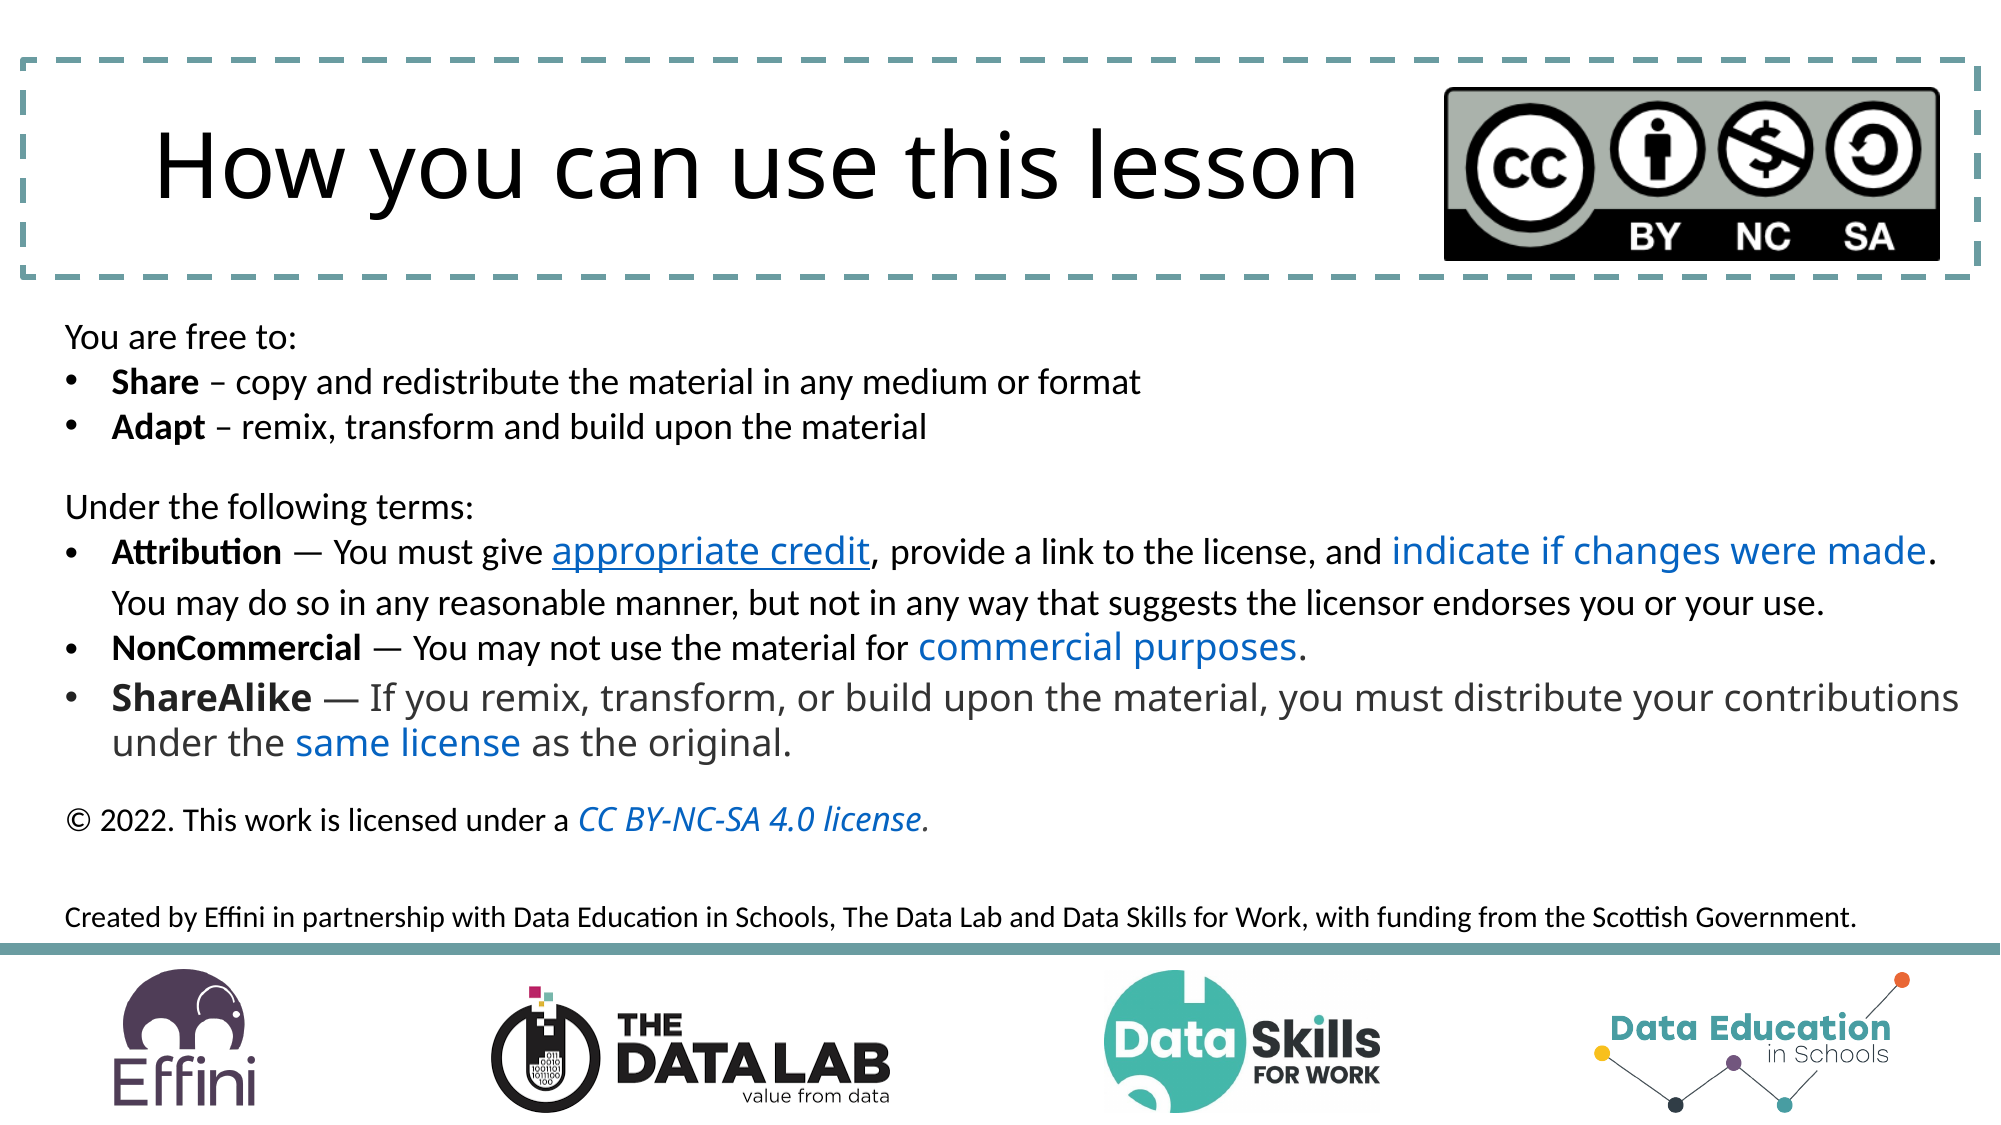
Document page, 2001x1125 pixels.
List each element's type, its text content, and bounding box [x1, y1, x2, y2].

text_box [0, 943, 2000, 955]
picture [1444, 87, 1940, 261]
text_box Created by Effini in partnership with Data Education in Schools, The Data Lab and Data Skills for Work, with funding from the Scottish Government. [49, 866, 2000, 942]
text_box You are free to: Share – copy and redistribute the material in any medium or format Adapt – remix, transform and build upon the material Under the following terms: Attribution — You must give appropriate credit, provide a link to the license, and indicate if changes were made. You may do so in any reasonable manner, but not in any way that suggests the licensor endorses you or your use. NonCommercial — You may not use the material for commercial purposes. ShareAlike — If you remix, transform, or build upon the material, you must distribute your contributions under the same license as the original. [49, 304, 1978, 778]
list © 2022. This work is licensed under a CC BY-NC-SA 4.0 license. [49, 791, 1811, 866]
picture [91, 958, 277, 1113]
picture [491, 986, 890, 1113]
picture [1104, 970, 1380, 1113]
picture [1594, 972, 1910, 1113]
title How you can use this lesson [137, 59, 1863, 278]
